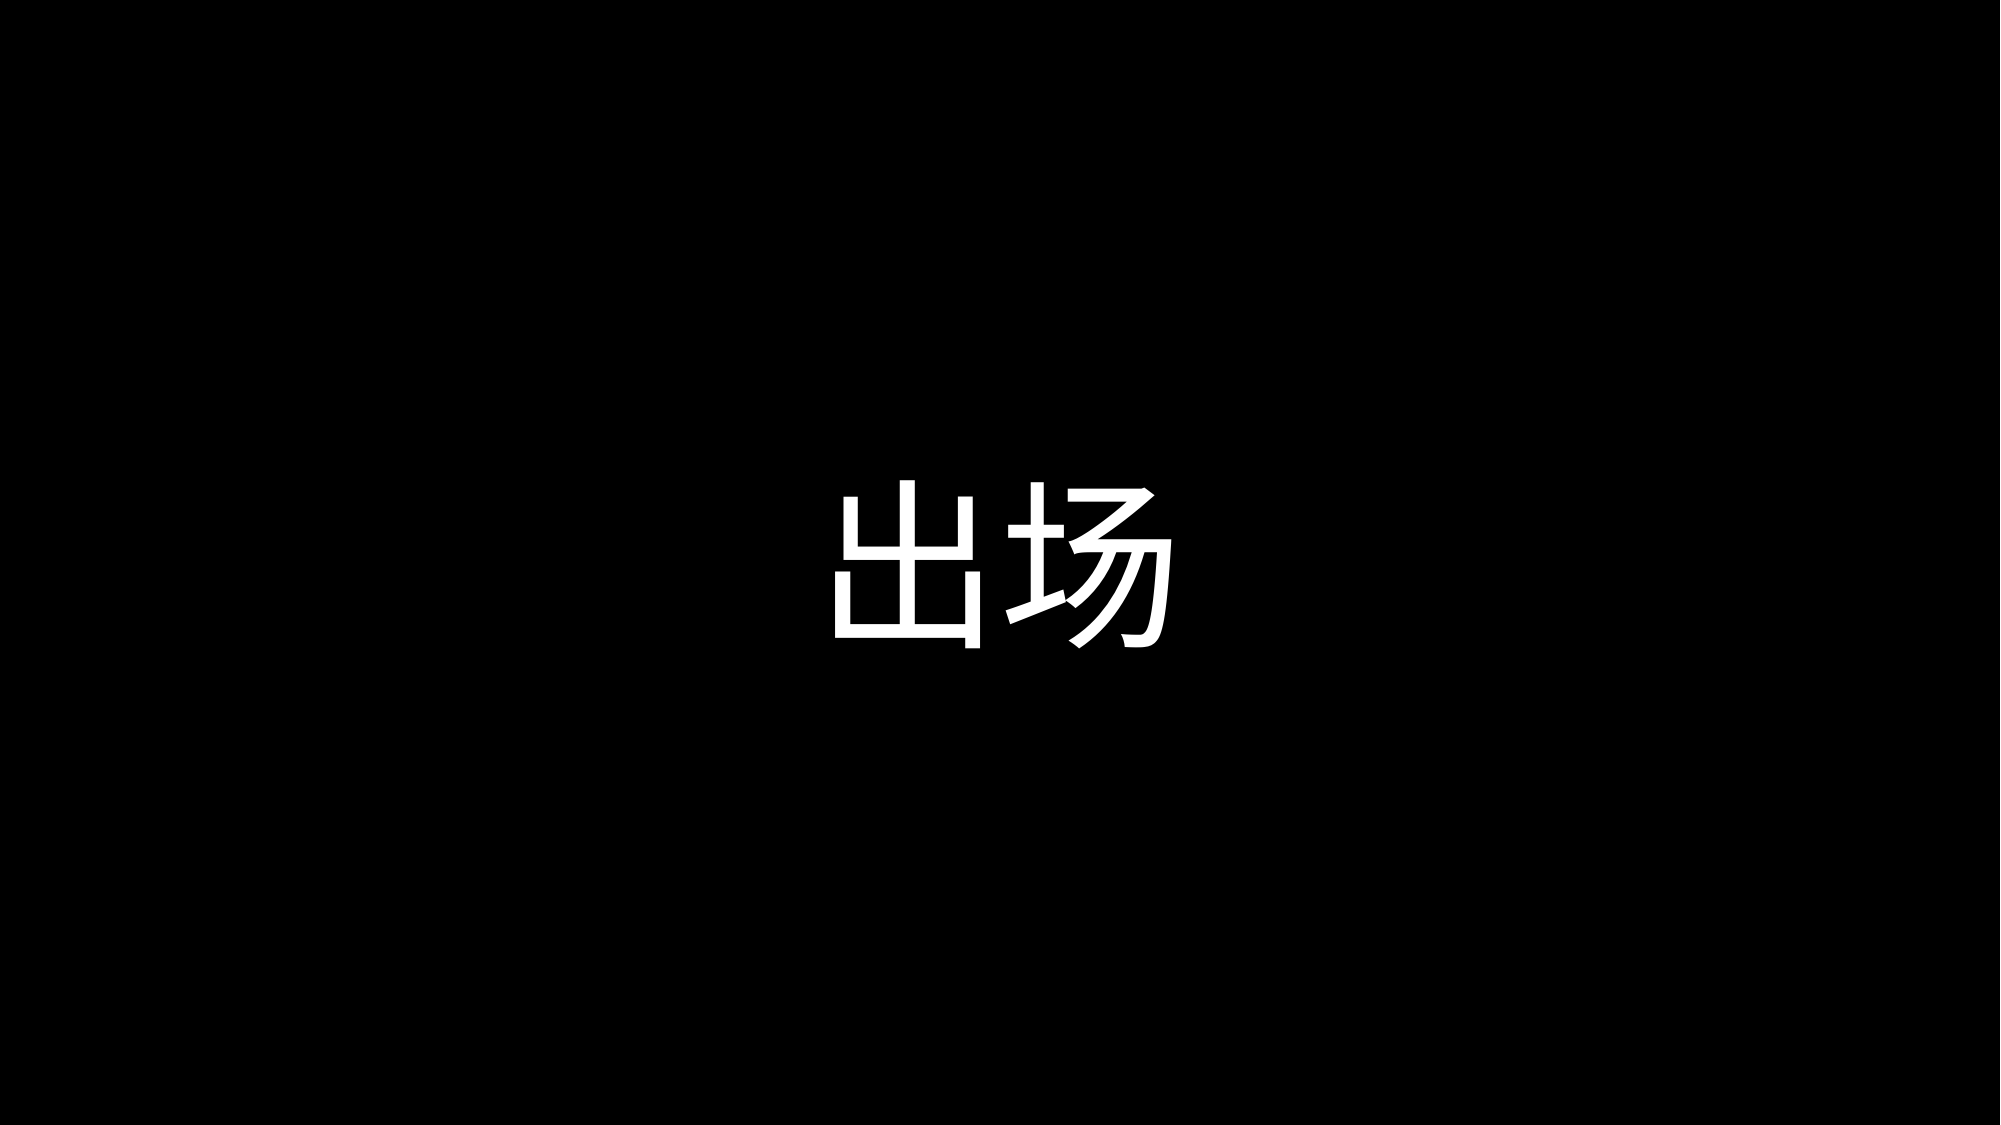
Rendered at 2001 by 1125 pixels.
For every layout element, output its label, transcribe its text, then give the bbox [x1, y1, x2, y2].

text_box 出场 [647, 443, 1353, 679]
